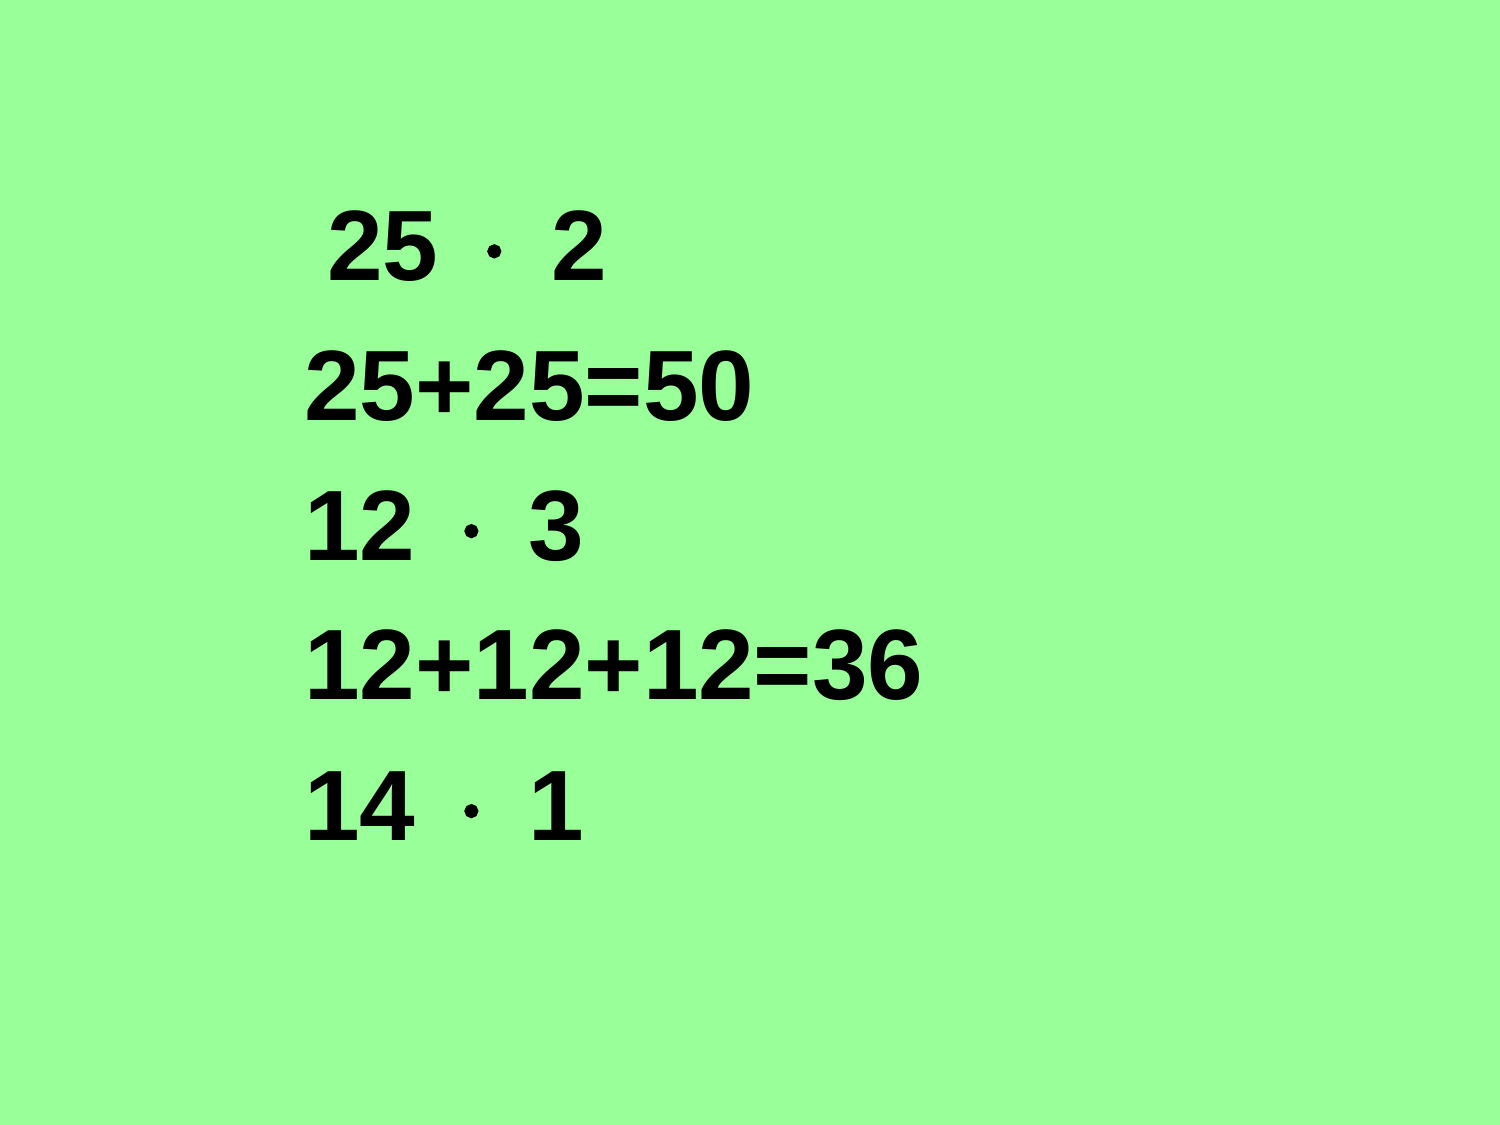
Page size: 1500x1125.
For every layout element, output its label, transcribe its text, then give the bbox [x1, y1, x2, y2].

list 25  2 25+25=50 12  3 12+12+12=36 14  1 [289, 172, 1294, 1069]
